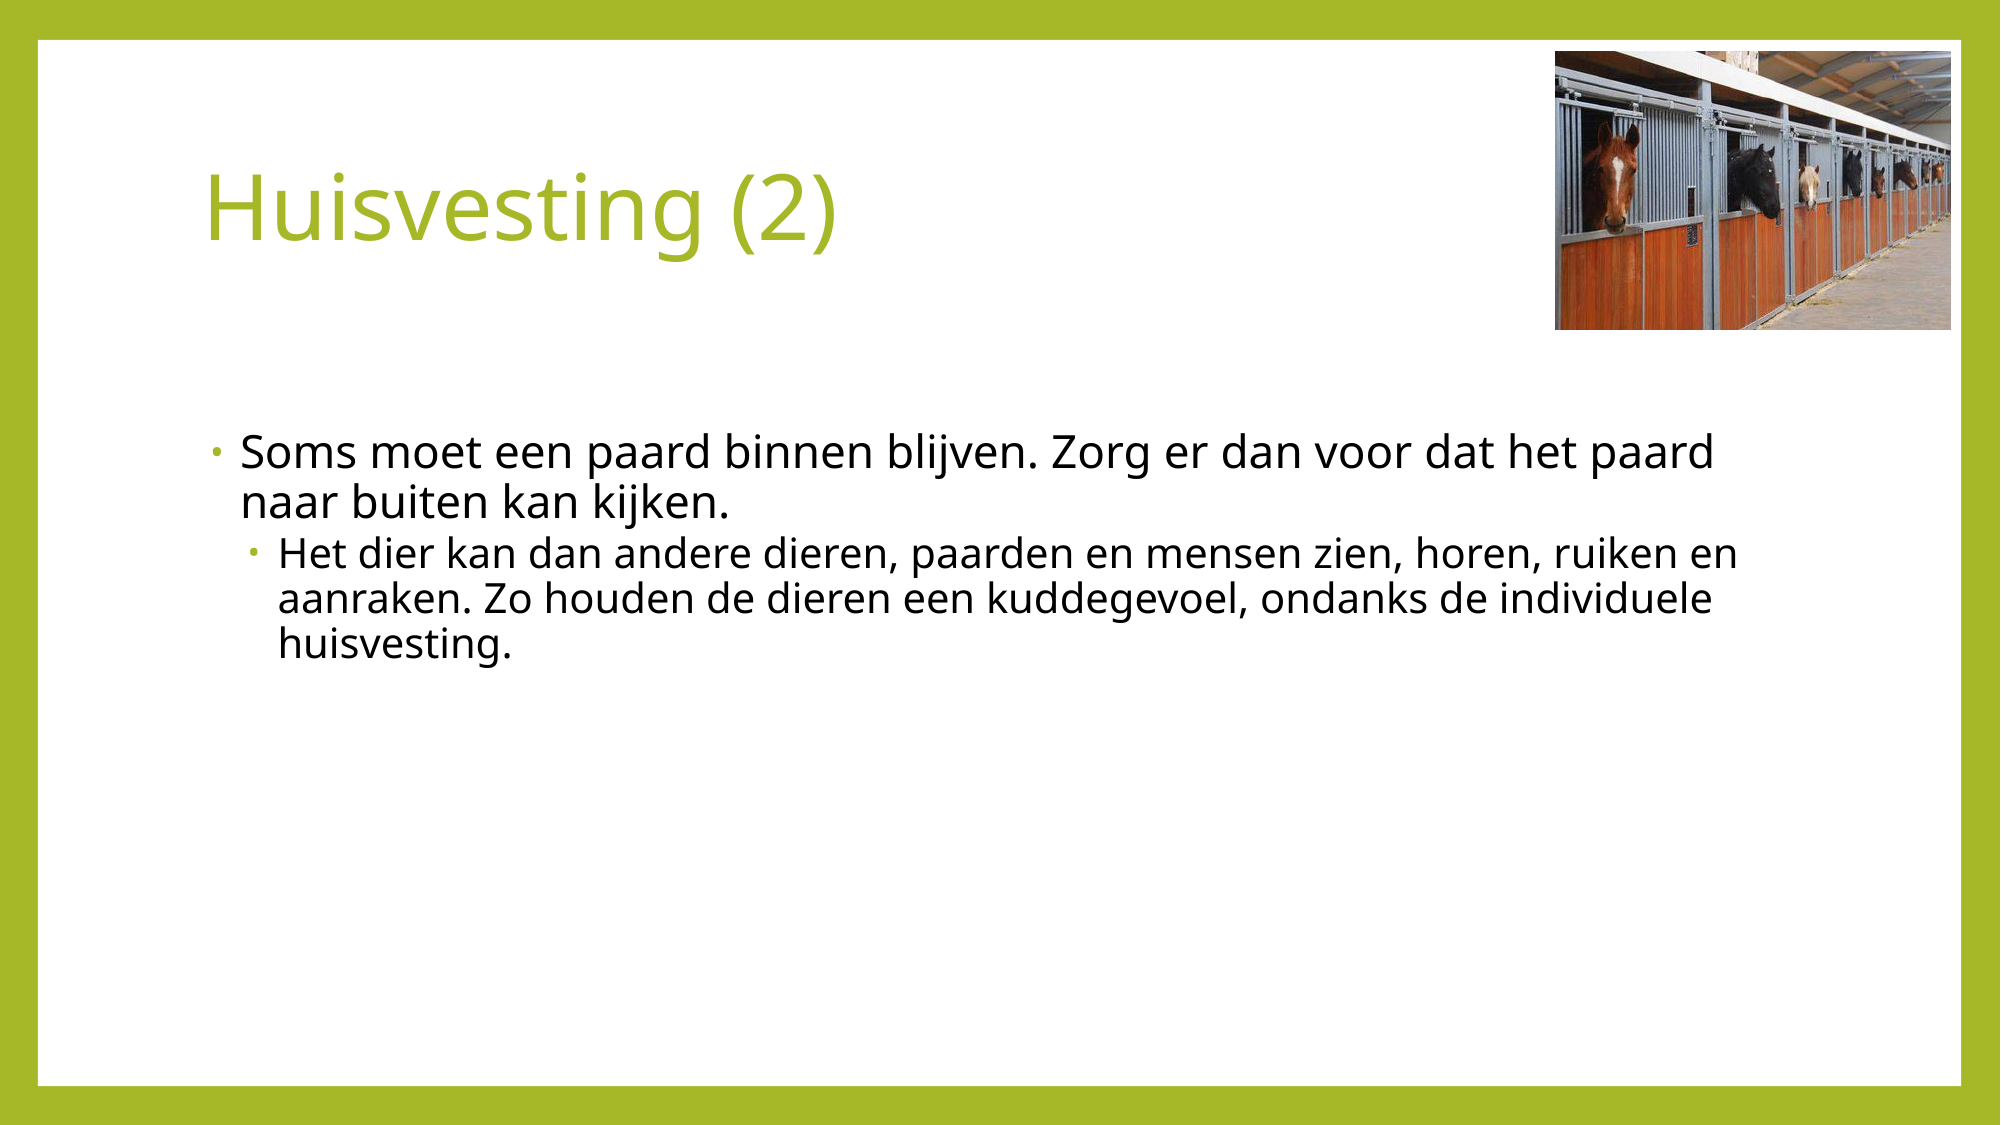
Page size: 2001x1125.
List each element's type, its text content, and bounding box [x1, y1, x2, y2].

title Huisvesting (2) [187, 99, 1549, 323]
list Soms moet een paard binnen blijven. Zorg er dan voor dat het paard naar buiten kan kijken. Het dier kan dan andere dieren, paarden en mensen zien, horen, ruiken en aanraken. Zo houden de dieren een kuddegevoel, ondanks de individuele huisvesting. [187, 337, 1808, 1000]
picture [1555, 51, 1951, 330]
